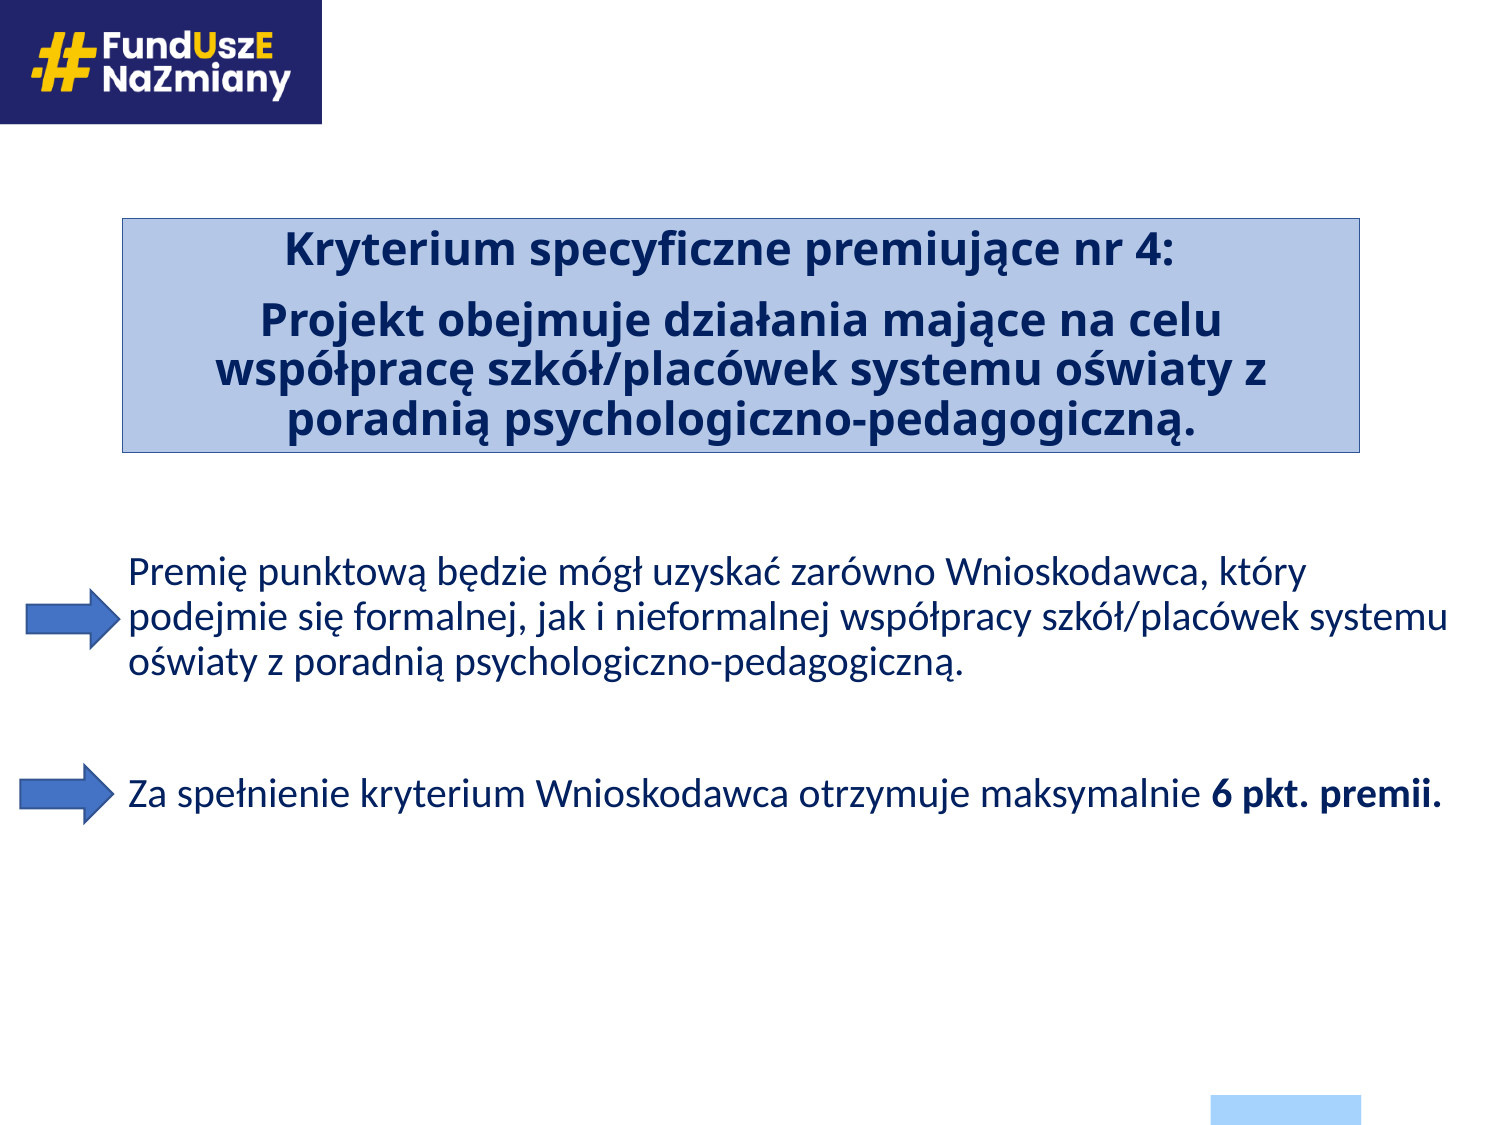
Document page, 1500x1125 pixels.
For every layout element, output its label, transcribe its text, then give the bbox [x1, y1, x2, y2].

text_box [25, 587, 121, 651]
picture [0, 0, 1500, 1125]
text_box Kryterium specyficzne premiujące nr 4: Projekt obejmuje działania mające na celu współpracę szkół/placówek systemu oświaty z poradnią psychologiczno-pedagogiczną. [122, 218, 1360, 453]
text_box [19, 762, 115, 826]
list Premię punktową będzie mógł uzyskać zarówno Wnioskodawca, który podejmie się formalnej, jak i nieformalnej współpracy szkół/placówek systemu oświaty z poradnią psychologiczno-pedagogiczną. Za spełnienie kryterium Wnioskodawca otrzymuje maksymalnie 6 pkt. premii. [113, 541, 1475, 861]
